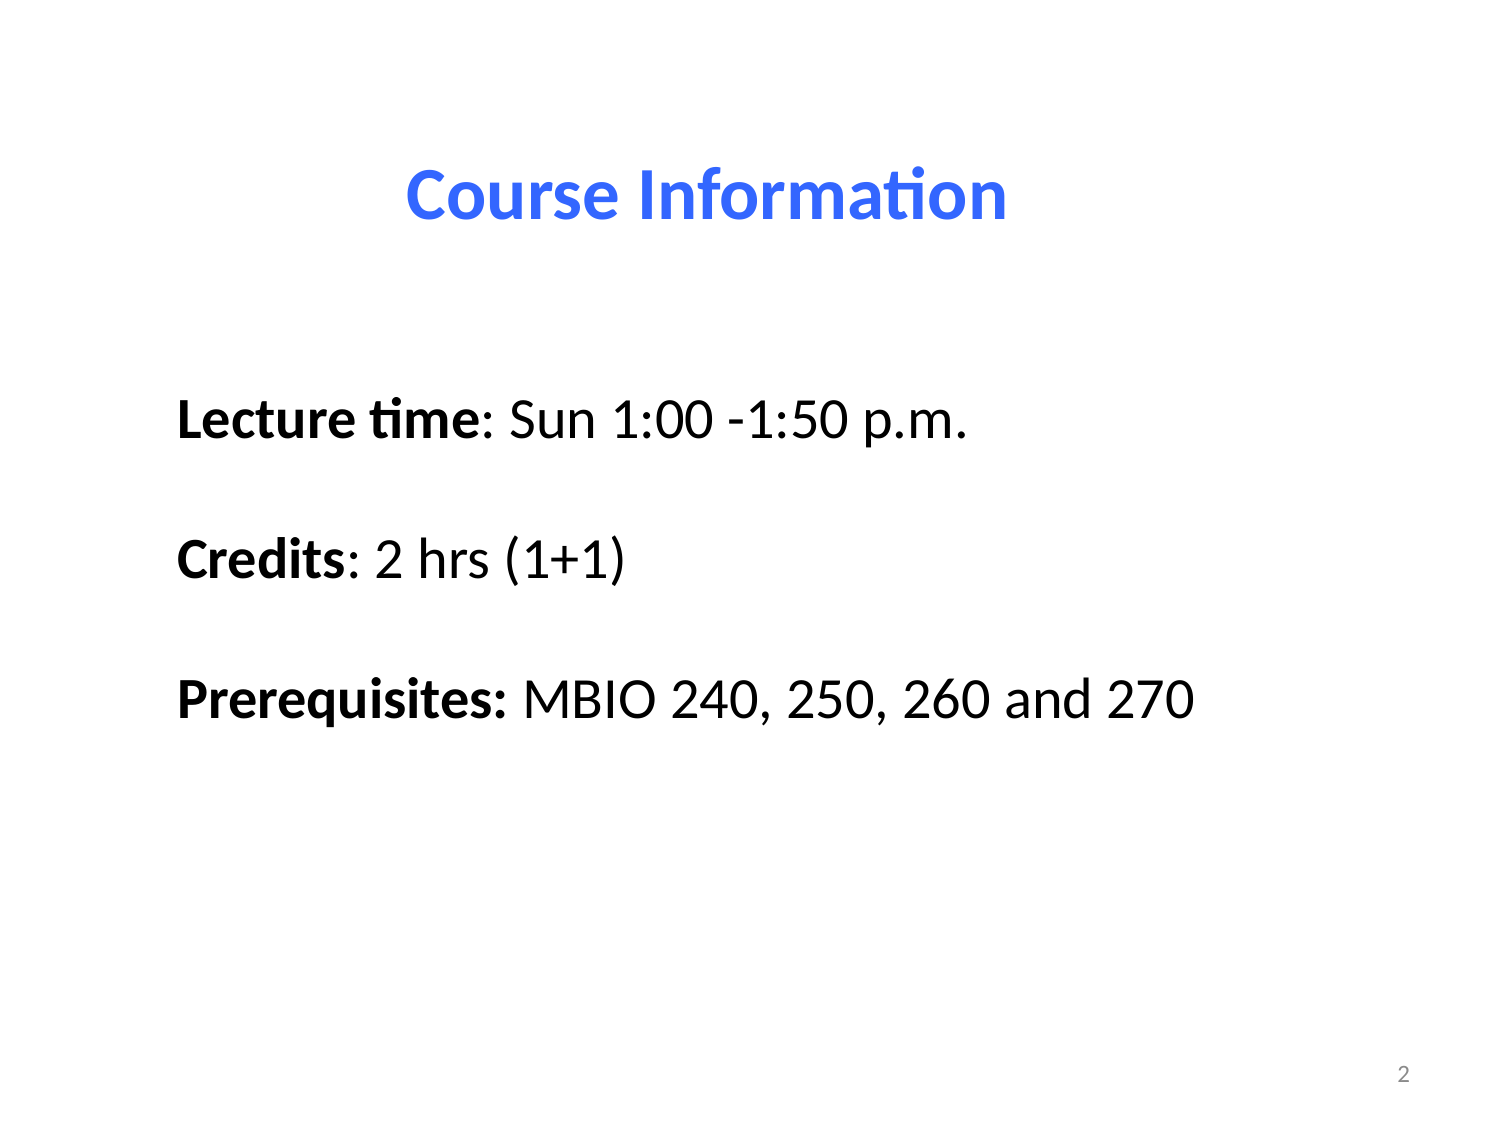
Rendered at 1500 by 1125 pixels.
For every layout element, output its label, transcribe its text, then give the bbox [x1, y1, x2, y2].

text_box Lecture time: Sun 1:00 -1:50 p.m. Credits: 2 hrs (1+1) Prerequisites: MBIO 240, 250, 260 and 270 [162, 373, 1353, 808]
slide_number 1 [1074, 1042, 1425, 1103]
text_box Course Information [392, 137, 1024, 243]
